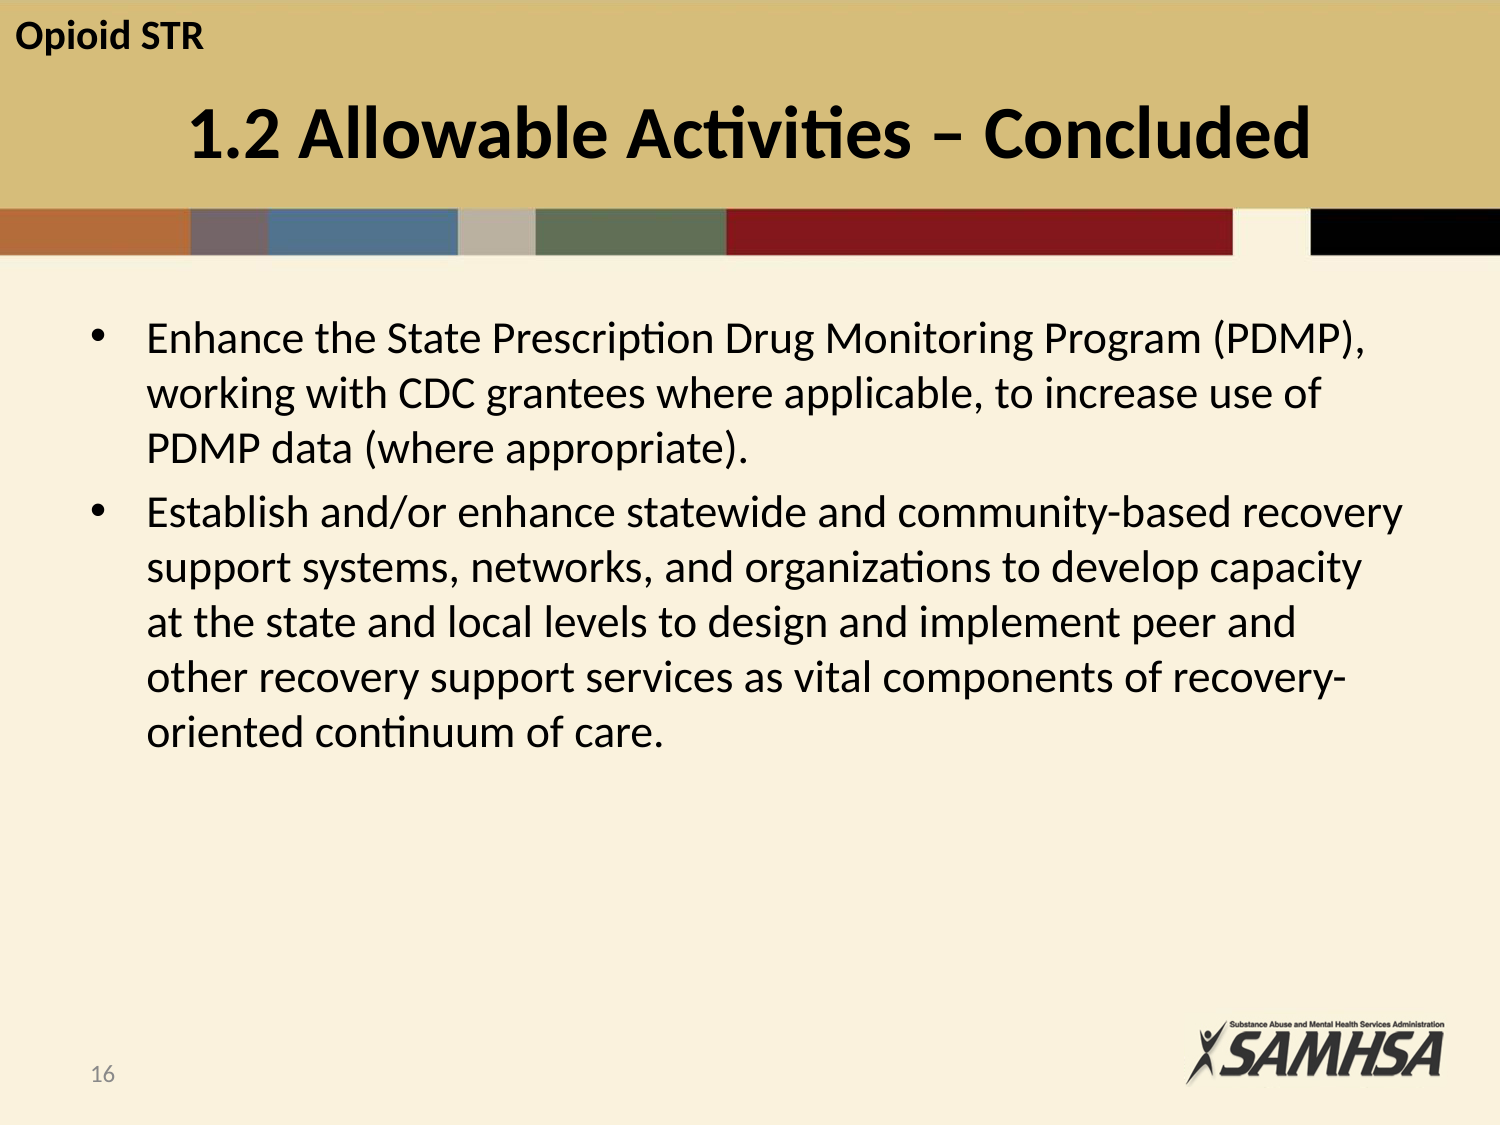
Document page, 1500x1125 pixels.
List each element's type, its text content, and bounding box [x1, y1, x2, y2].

slide_number 16 [75, 1042, 425, 1103]
list Enhance the State Prescription Drug Monitoring Program (PDMP), working with CDC grantees where applicable, to increase use of PDMP data (where appropriate). Establish and/or enhance statewide and community-based recovery support systems, networks, and organizations to develop capacity at the state and local levels to design and implement peer and other recovery support services as vital components of recovery-oriented continuum of care. [74, 299, 1426, 1006]
picture [0, 0, 1500, 1125]
title 1.2 Allowable Activities – Concluded [74, 44, 1426, 213]
